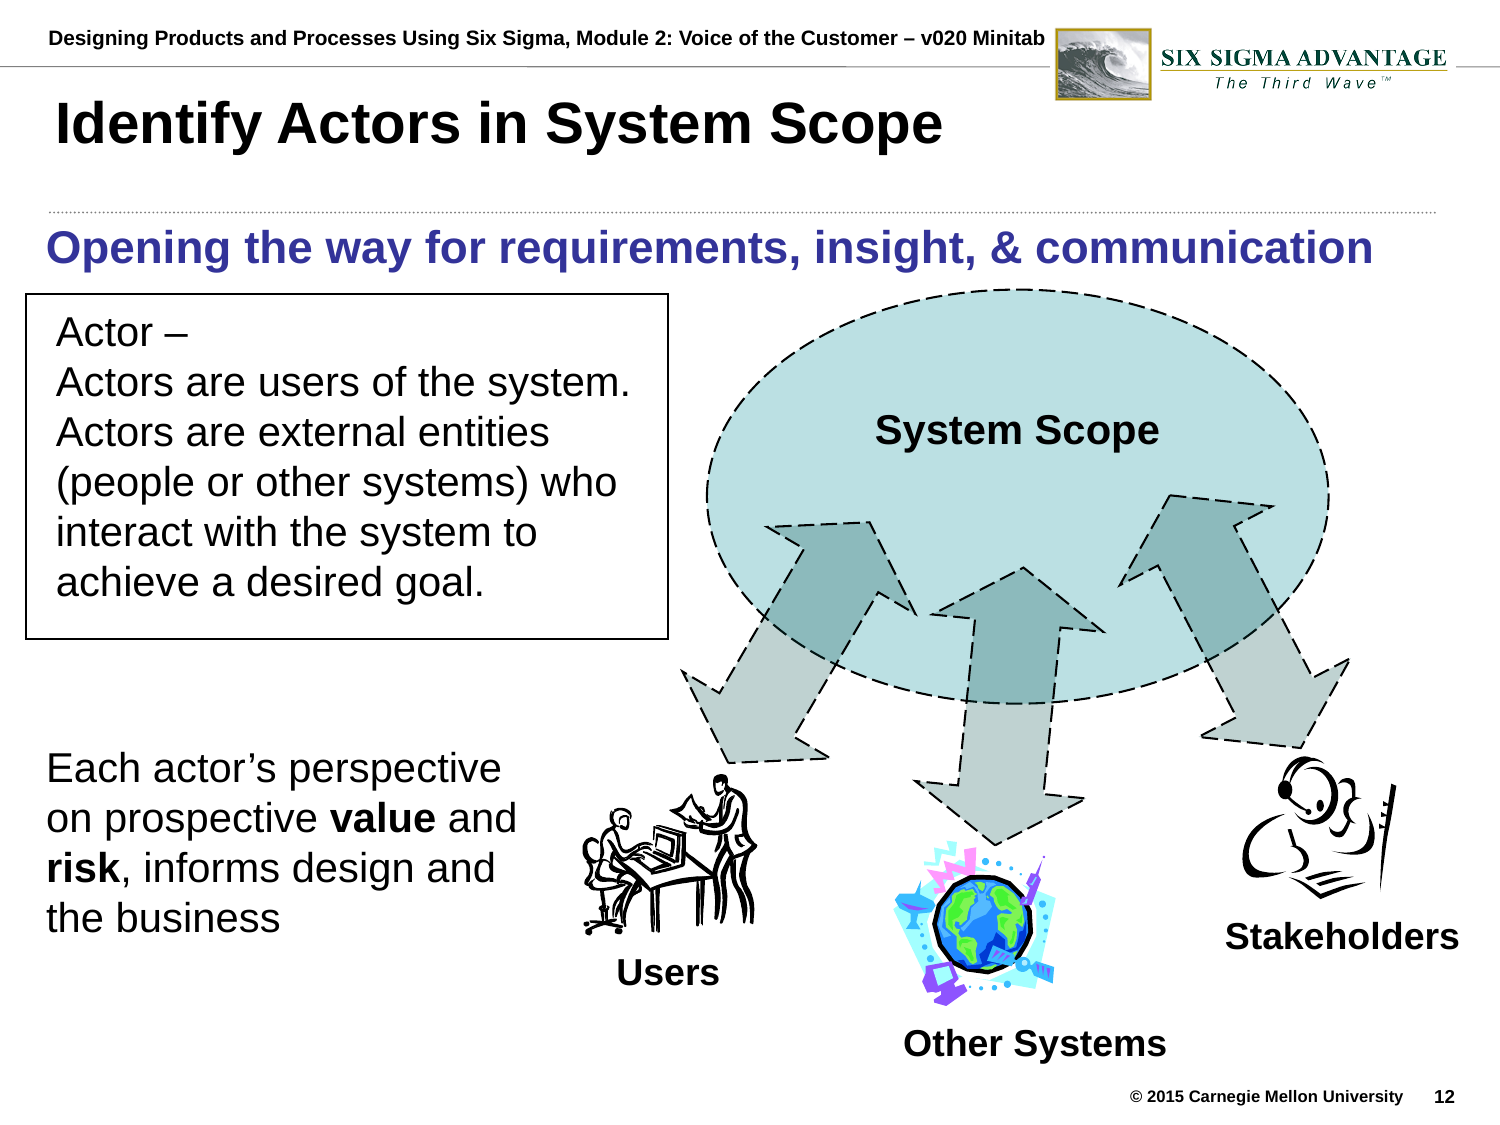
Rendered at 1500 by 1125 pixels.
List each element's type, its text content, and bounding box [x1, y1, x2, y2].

text_box Other Systems [888, 1011, 1183, 1072]
text_box Opening the way for requirements, insight, & communication [31, 210, 1500, 281]
title Identify Actors in System Scope [40, 90, 1457, 162]
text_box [582, 773, 758, 936]
text_box System Scope [853, 395, 1182, 461]
text_box [915, 567, 1104, 838]
text_box [706, 289, 1329, 703]
text_box Each actor’s perspective on prospective value and risk, informs design and the business [31, 733, 555, 949]
text_box [682, 522, 916, 764]
picture [892, 840, 1056, 1007]
picture [1049, 24, 1456, 104]
text_box [1119, 495, 1351, 749]
text_box Users [531, 940, 805, 1001]
text_box [25, 294, 668, 640]
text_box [1242, 756, 1397, 900]
text_box Stakeholders [1205, 904, 1479, 965]
